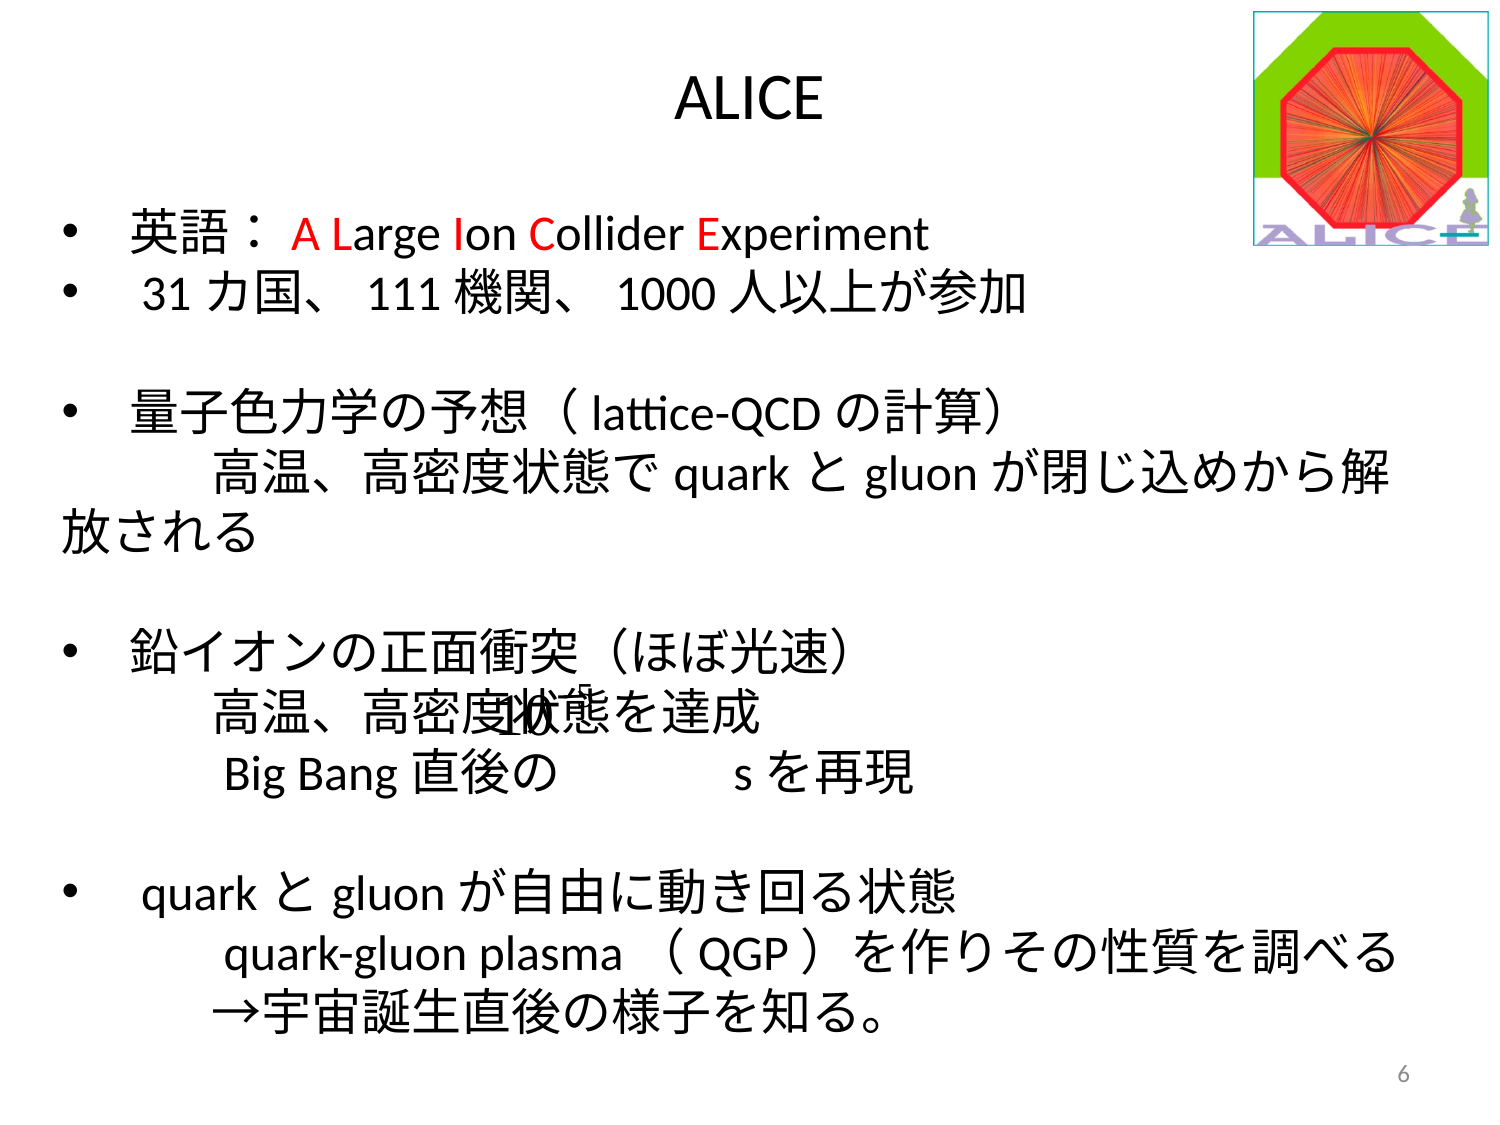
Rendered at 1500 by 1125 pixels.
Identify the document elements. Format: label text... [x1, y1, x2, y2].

text_box 英語：A Large Ion Collider Experiment 31カ国、111機関、1000人以上が参加 量子色力学の予想（lattice-QCDの計算） 高温、高密度状態でquarkとgluonが閉じ込めから解放される 鉛イオンの正面衝突（ほぼ光速） 高温、高密度状態を達成 Big Bang直後の sを再現 quarkとgluonが自由に動き回る状態 quark-gluon plasma（QGP）を作りその性質を調べる →宇宙誕生直後の様子を知る。 [46, 193, 1454, 1048]
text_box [491, 669, 603, 751]
slide_number 6 [1074, 1042, 1425, 1103]
picture [1253, 11, 1489, 247]
title ALICE [35, 45, 1248, 141]
